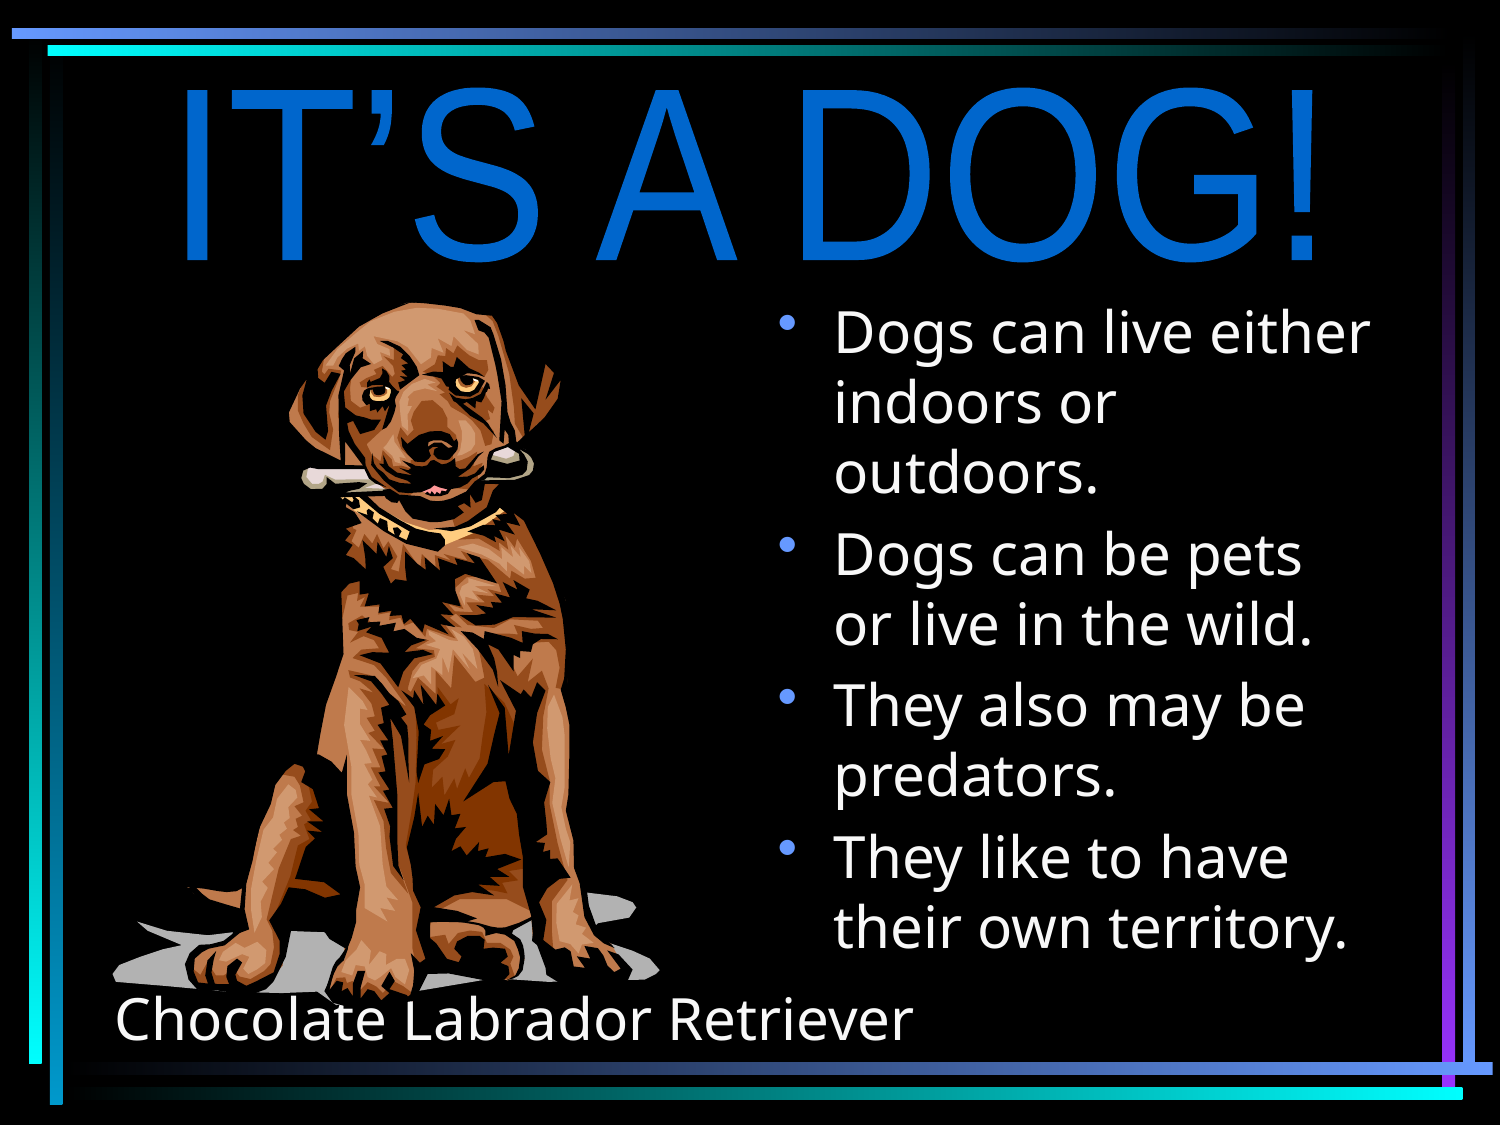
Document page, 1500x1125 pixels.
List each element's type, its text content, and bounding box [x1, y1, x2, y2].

list Dogs can live either indoors or outdoors. Dogs can be pets or live in the wild. They also may be predators. They like to have their own territory. [762, 287, 1388, 976]
picture [112, 299, 666, 1013]
text_box Chocolate Labrador Retriever [99, 975, 963, 1060]
